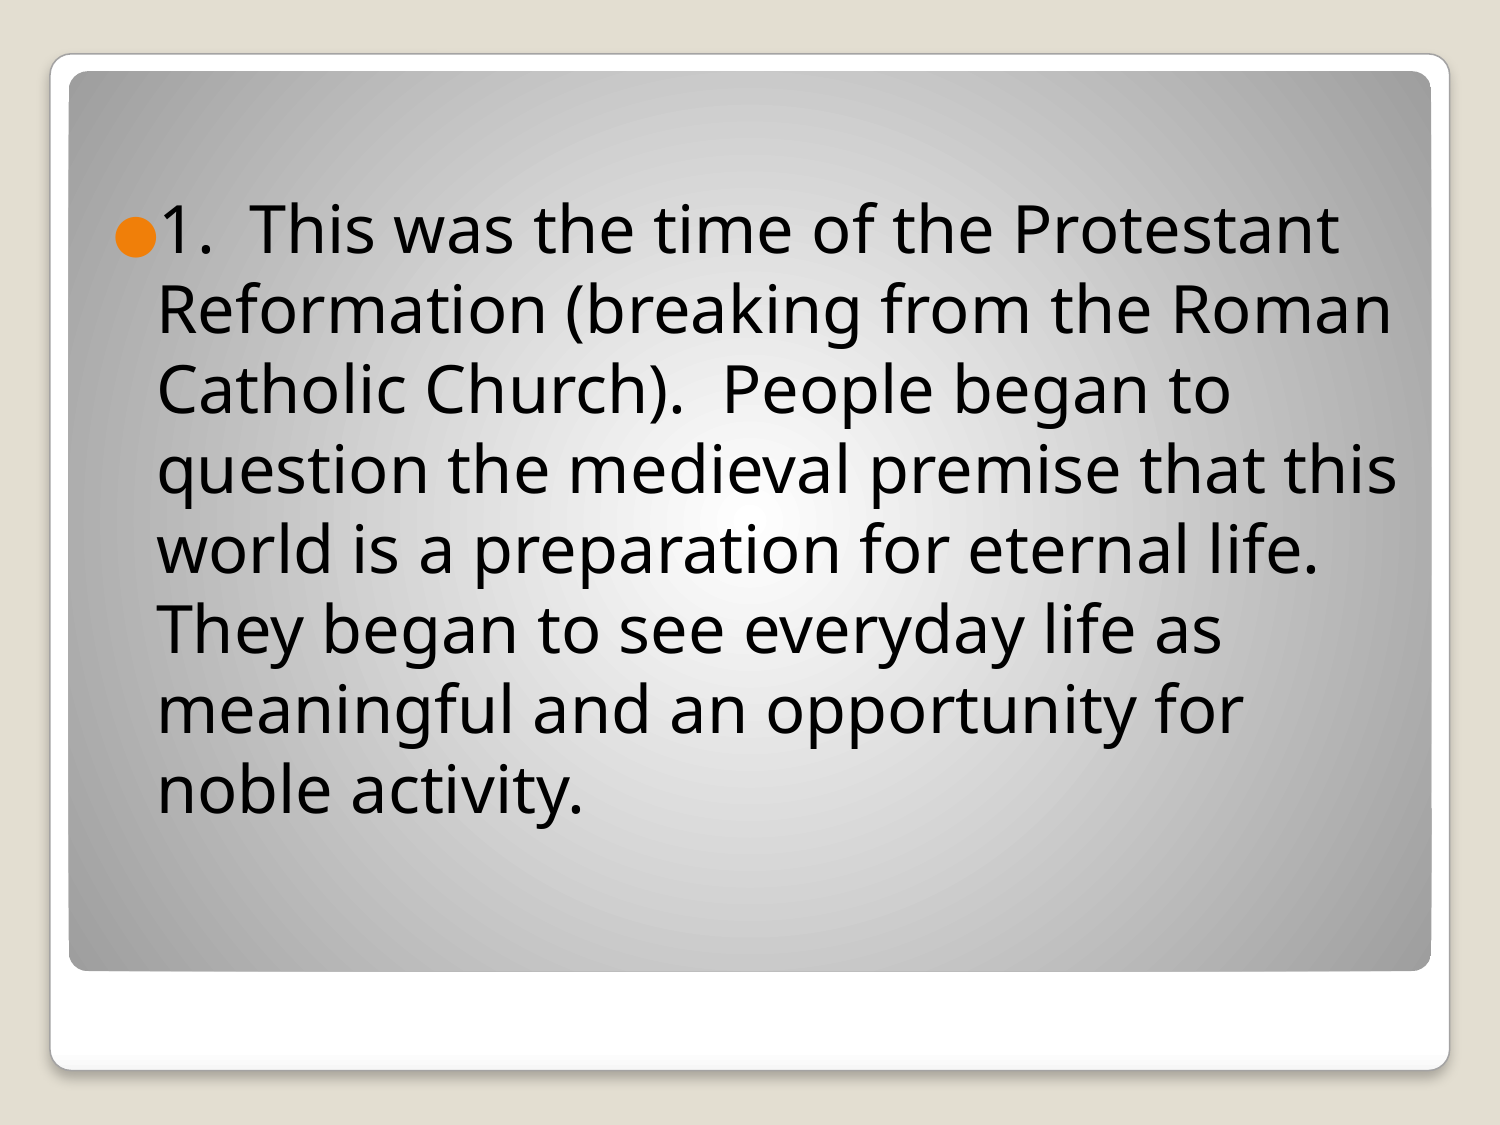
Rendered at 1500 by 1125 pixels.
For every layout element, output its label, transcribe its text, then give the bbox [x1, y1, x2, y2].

list 1. This was the time of the Protestant Reformation (breaking from the Roman Catholic Church). People began to question the medieval premise that this world is a preparation for eternal life. They began to see everyday life as meaningful and an opportunity for noble activity. [82, 86, 1425, 1040]
